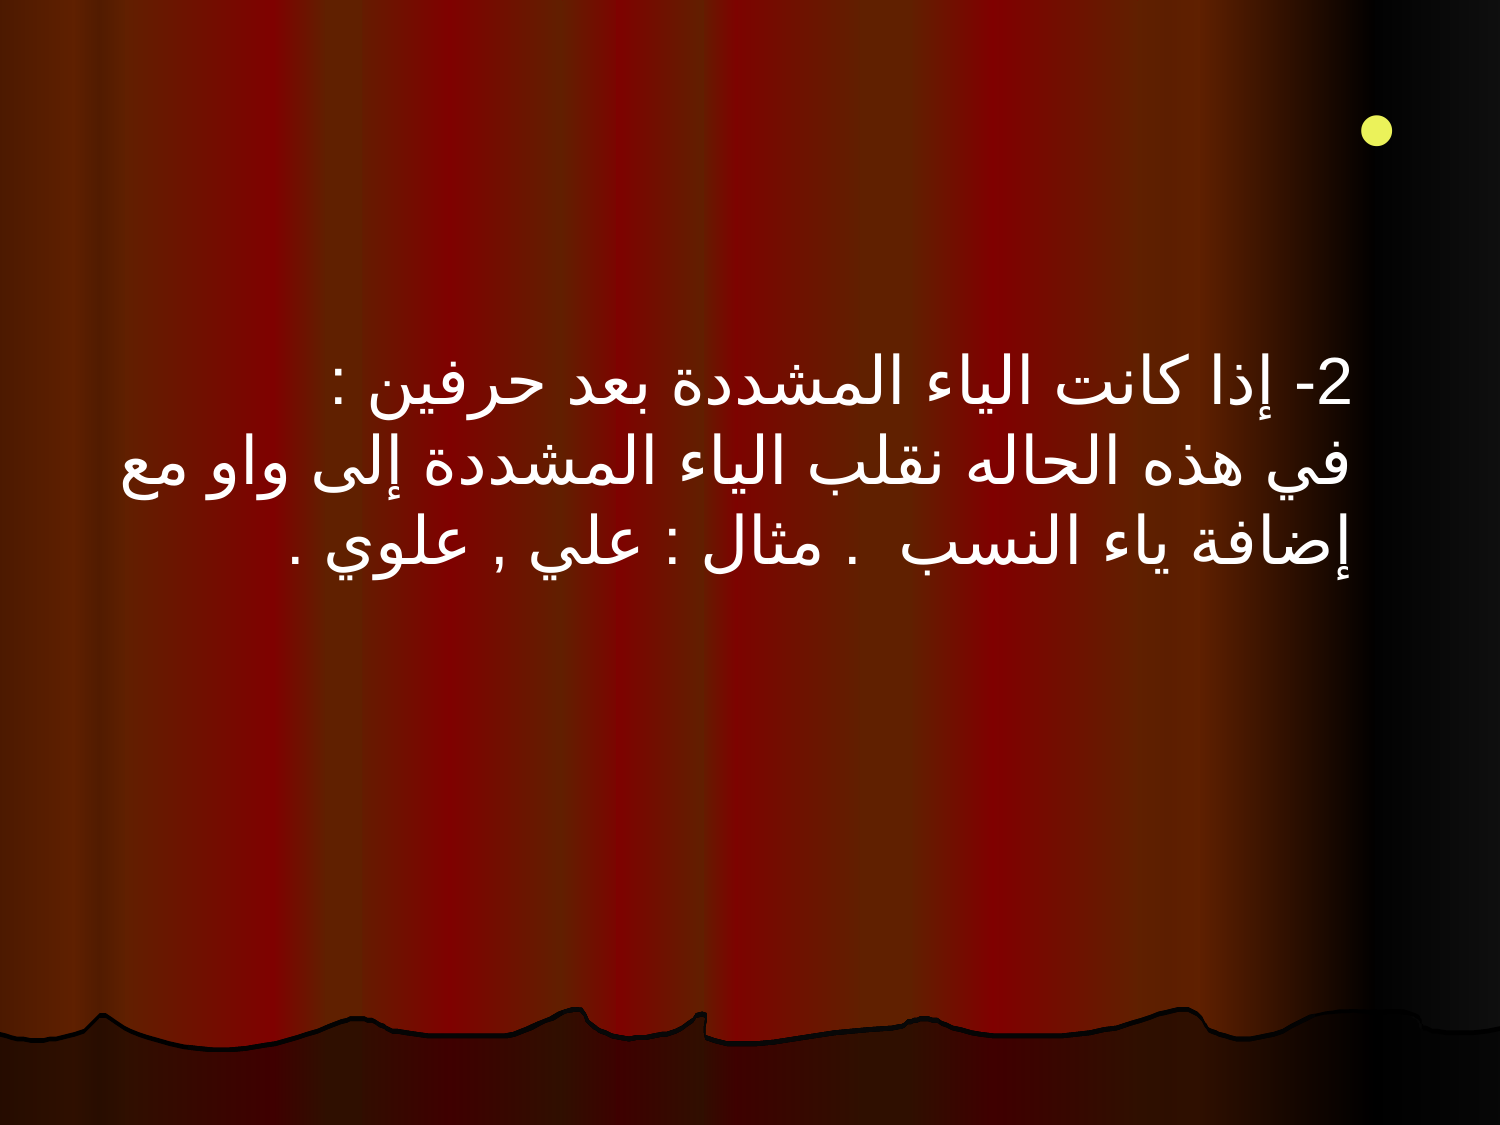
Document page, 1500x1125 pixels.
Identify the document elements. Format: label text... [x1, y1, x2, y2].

list 2- إذا كانت الياء المشددة بعد حرفين : في هذه الحاله نقلب الياء المشددة إلى واو مع إضافة ياء النسب . مثال : علي , علوي . [75, 90, 1425, 1006]
